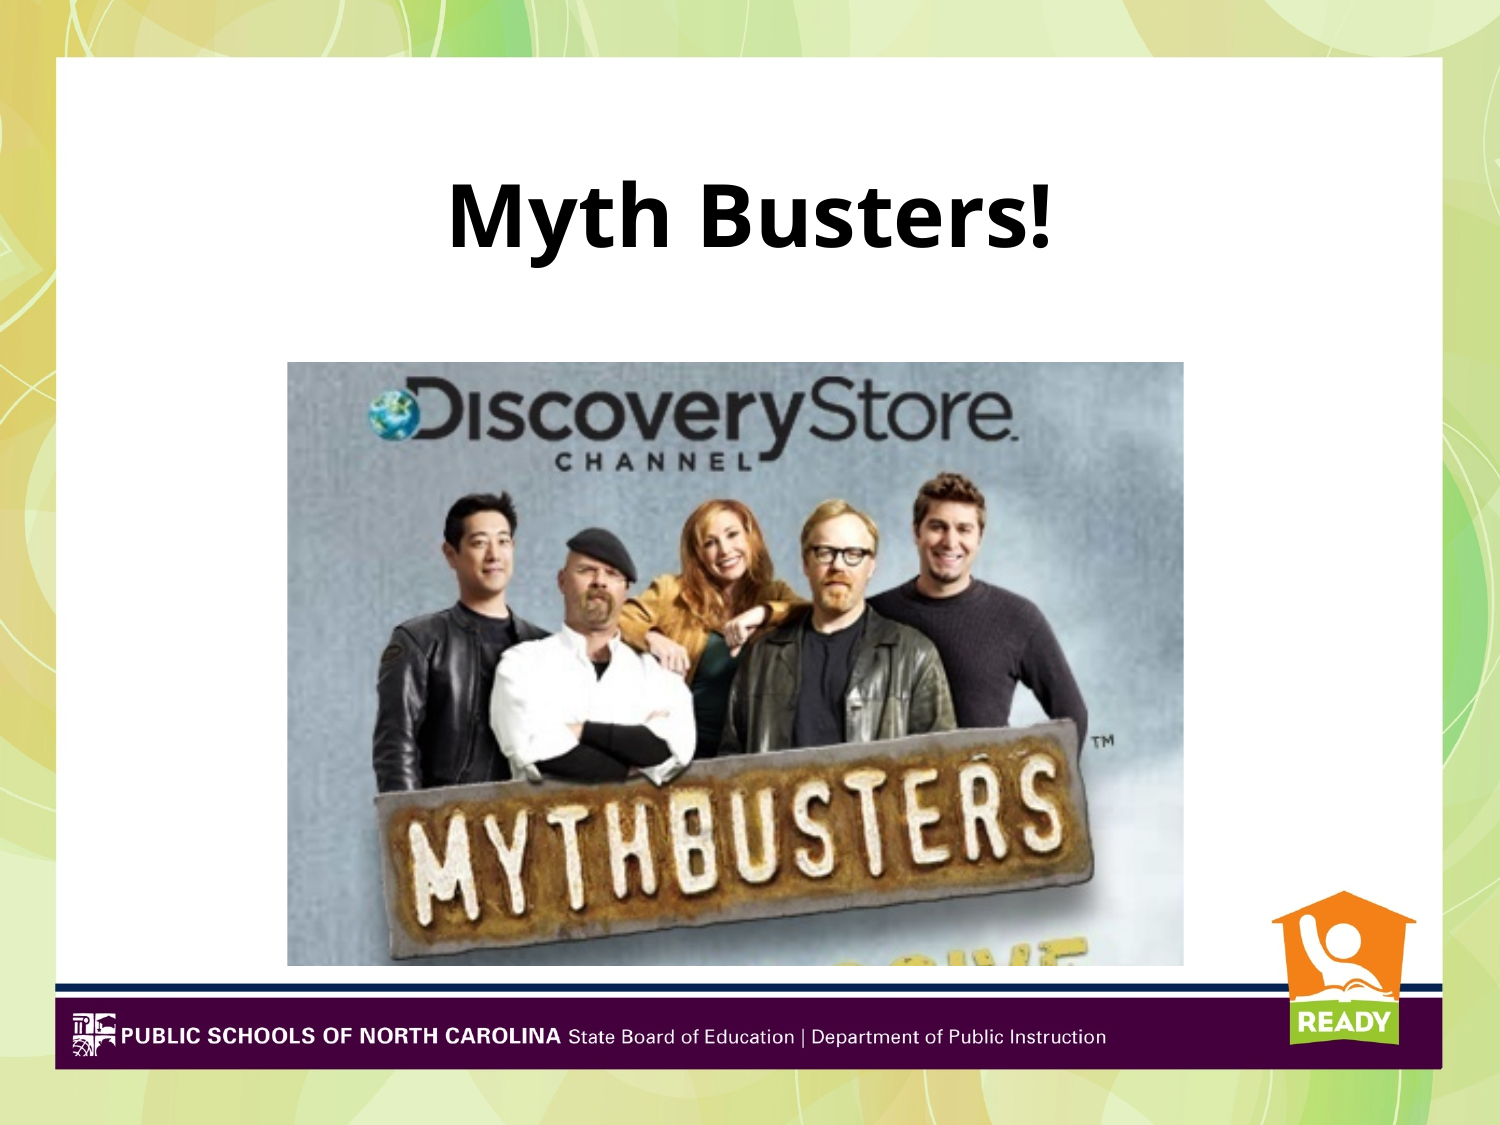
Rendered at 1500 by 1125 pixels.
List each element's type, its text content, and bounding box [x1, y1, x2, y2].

title Myth Busters! [87, 87, 1413, 338]
picture [0, 0, 1500, 1125]
